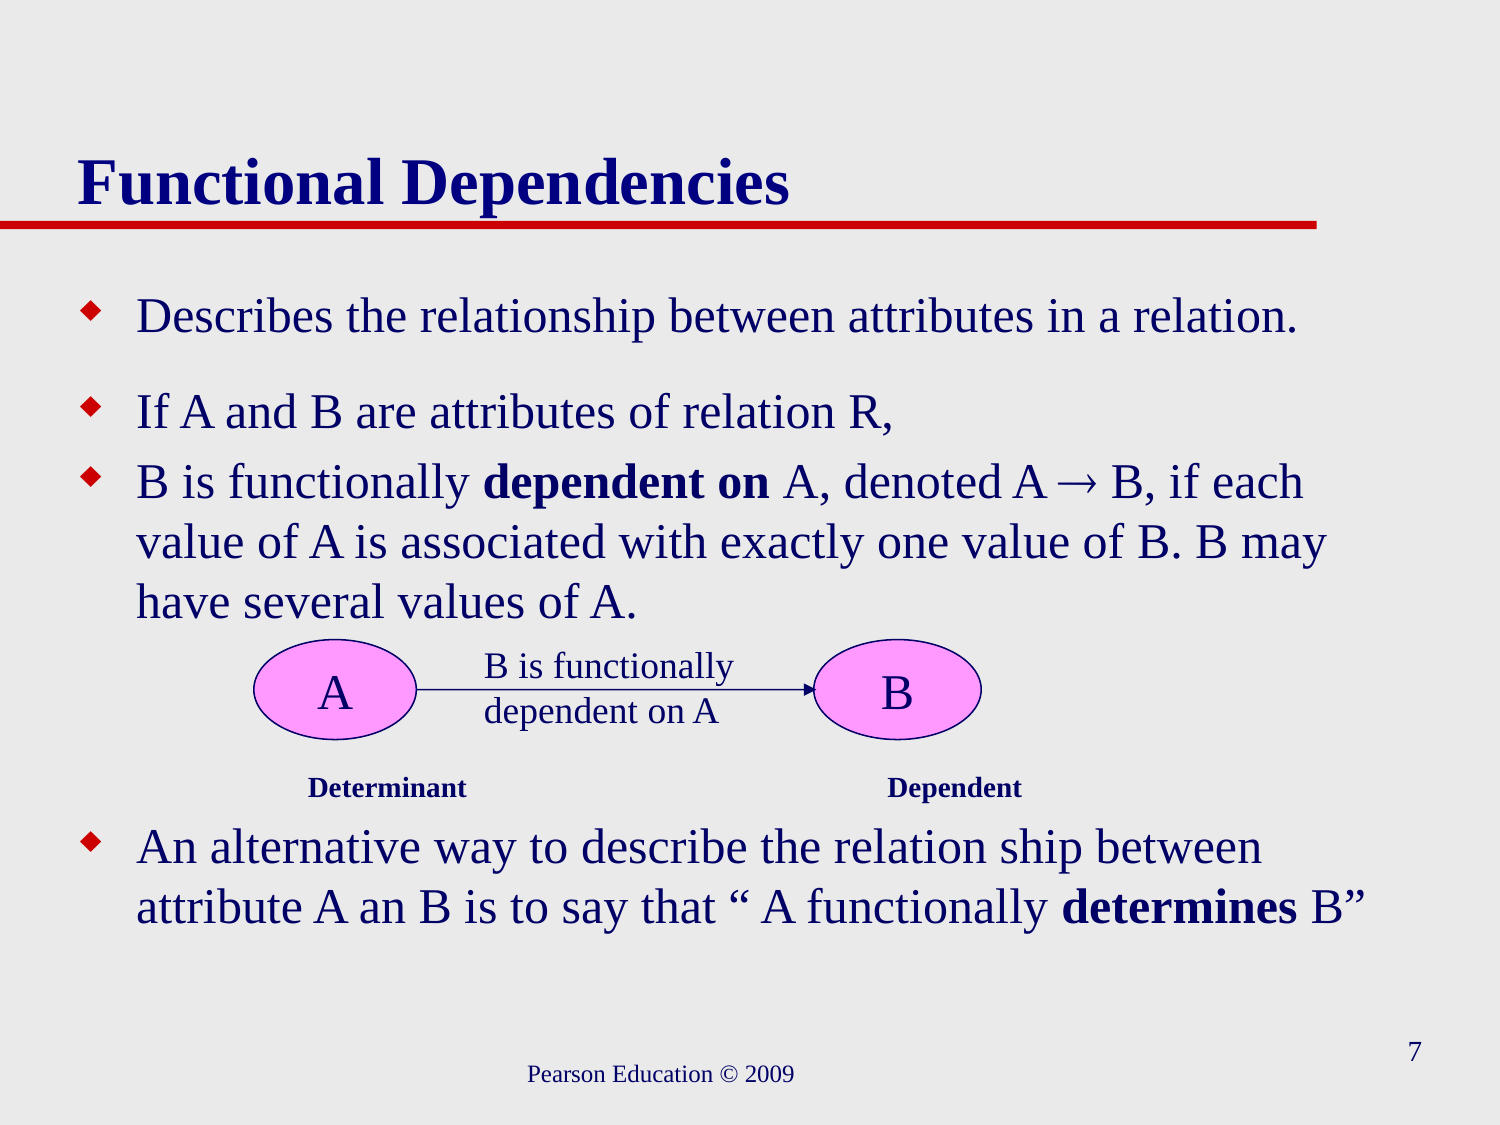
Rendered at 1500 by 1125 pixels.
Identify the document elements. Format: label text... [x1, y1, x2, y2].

text_box [758, 683, 817, 696]
list Describes the relationship between attributes in a relation. If A and B are attributes of relation R, B is functionally dependent on A, denoted A  B, if each value of A is associated with exactly one value of B. B may have several values of A. Determinant Dependent An alternative way to describe the relation ship between attribute A an B is to say that “ A functionally determines B” [64, 274, 1438, 951]
text_box B [813, 639, 982, 740]
slide_number 7 [1125, 1012, 1438, 1088]
text_box A [253, 639, 417, 740]
text_box Pearson Education © 2009 [512, 1050, 1038, 1095]
text_box B is functionally dependent on A [469, 633, 758, 738]
title Functional Dependencies [62, 43, 1338, 226]
